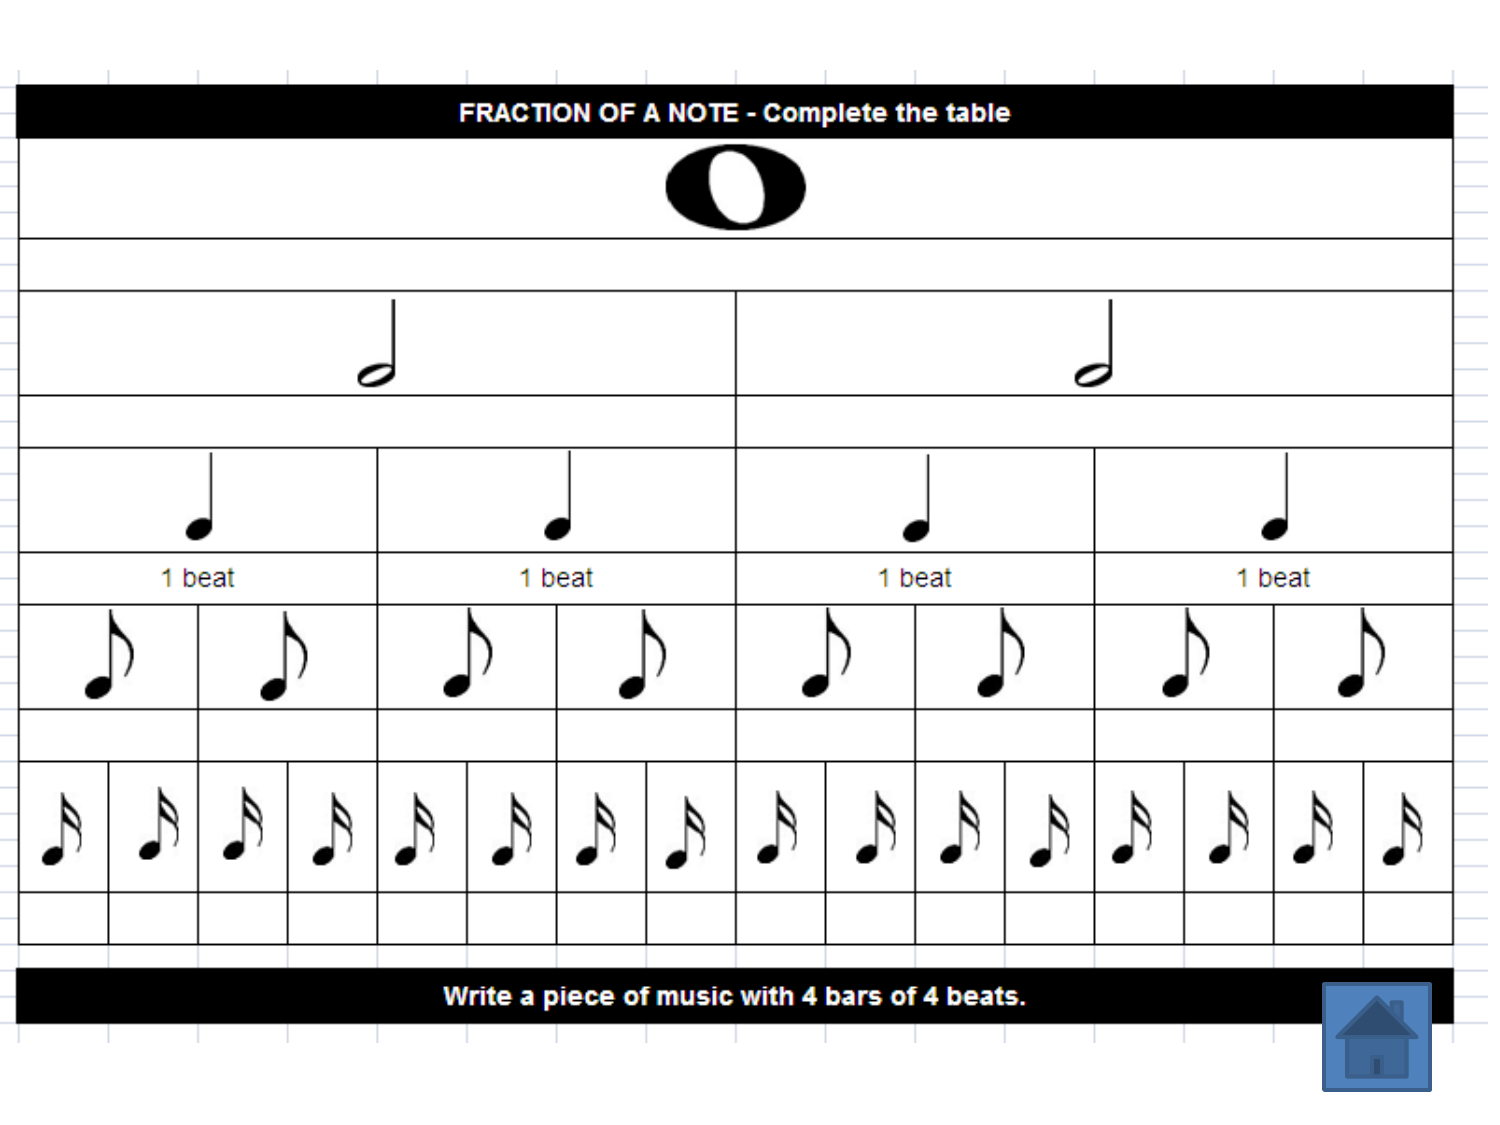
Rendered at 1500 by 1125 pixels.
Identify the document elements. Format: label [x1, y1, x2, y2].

text_box [1322, 1051, 1432, 1092]
picture [0, 70, 1488, 1044]
